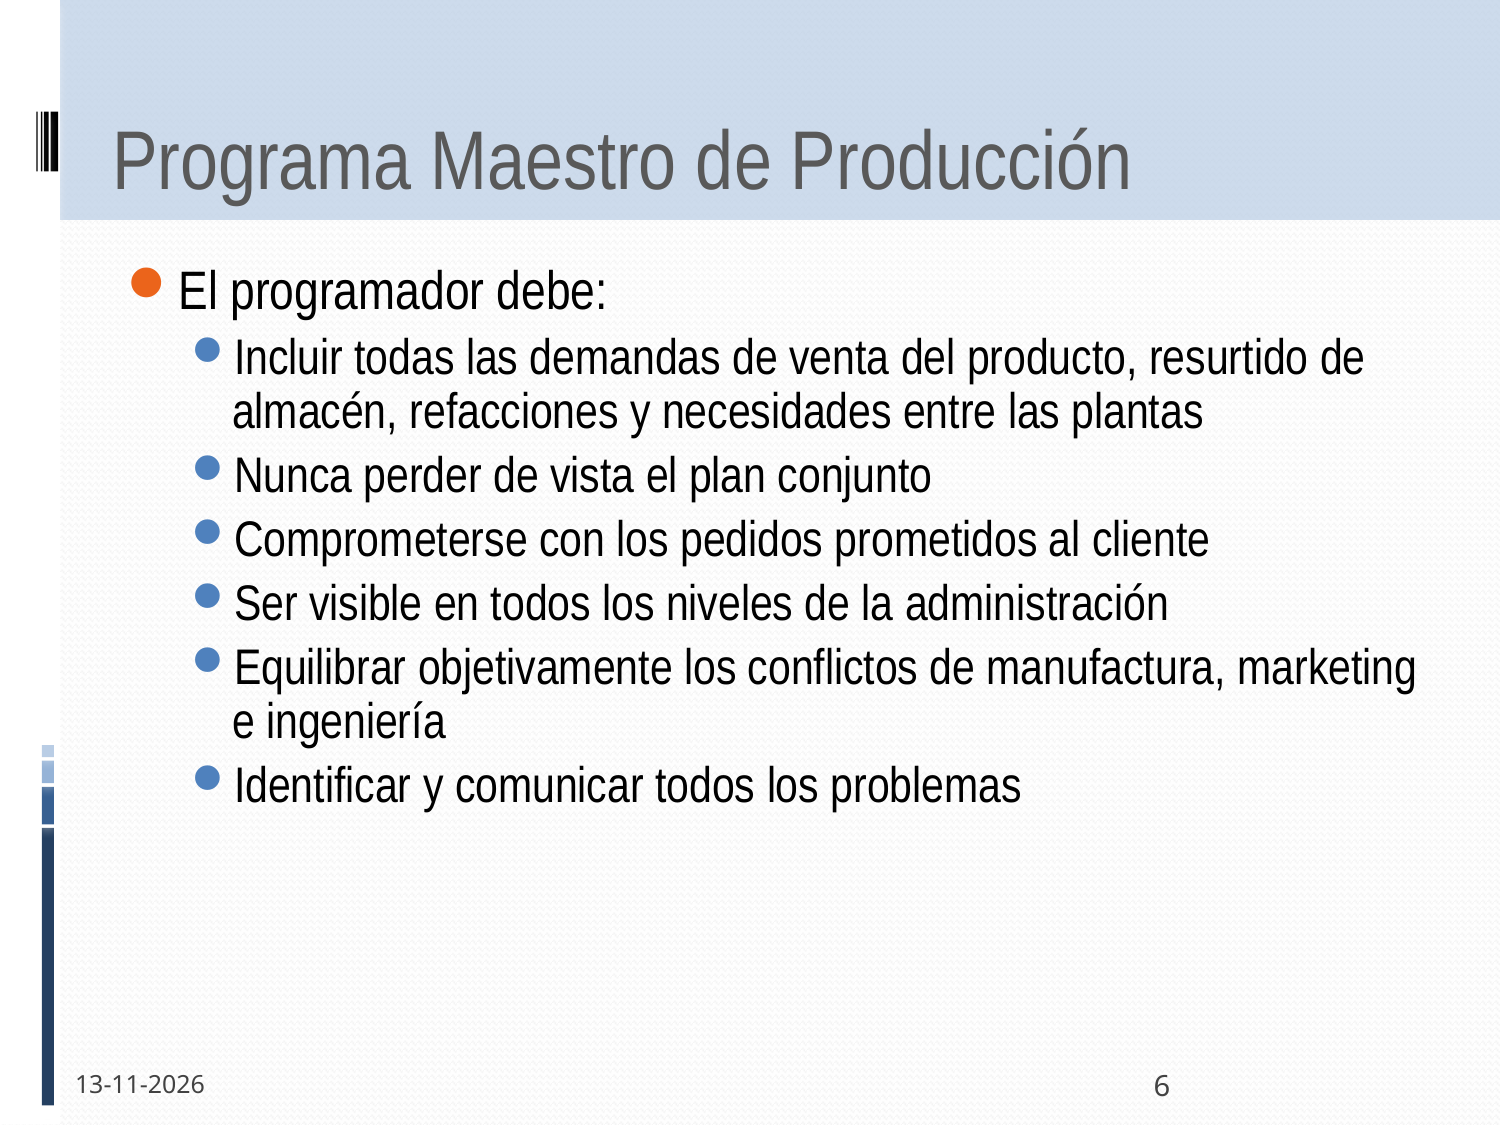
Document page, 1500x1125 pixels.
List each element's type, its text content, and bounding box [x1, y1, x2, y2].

title Programa Maestro de Producción [111, 18, 1436, 207]
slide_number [75, 1042, 243, 1103]
list El programador debe: Incluir todas las demandas de venta del producto, resurtido de almacén, refacciones y necesidades entre las plantas Nunca perder de vista el plan conjunto Comprometerse con los pedidos prometidos al cliente Ser visible en todos los niveles de la administración Equilibrar objetivamente los conflictos de manufactura, marketing e ingeniería Identificar y comunicar todos los problemas [111, 255, 1436, 1038]
slide_number 6 [1045, 1046, 1171, 1107]
